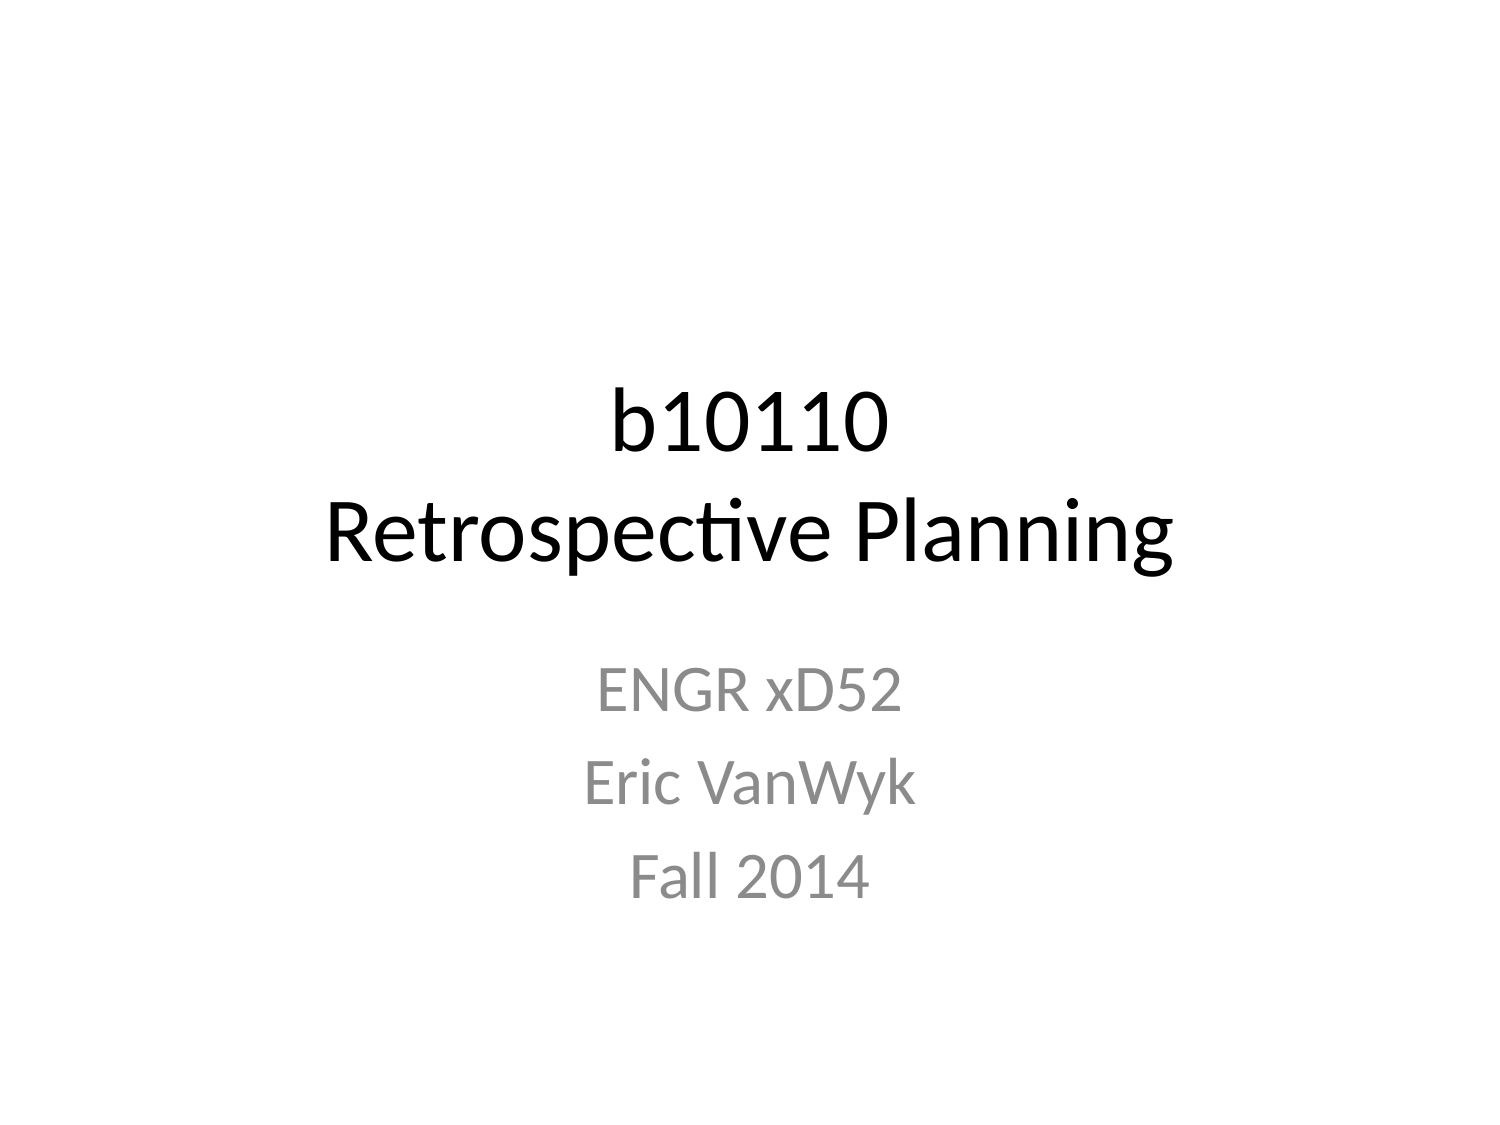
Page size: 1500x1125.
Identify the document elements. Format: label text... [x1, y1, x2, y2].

subtitle ENGR xD52 Eric VanWyk Fall 2014 [225, 637, 1275, 925]
title b10110 Retrospective Planning [112, 349, 1388, 591]
